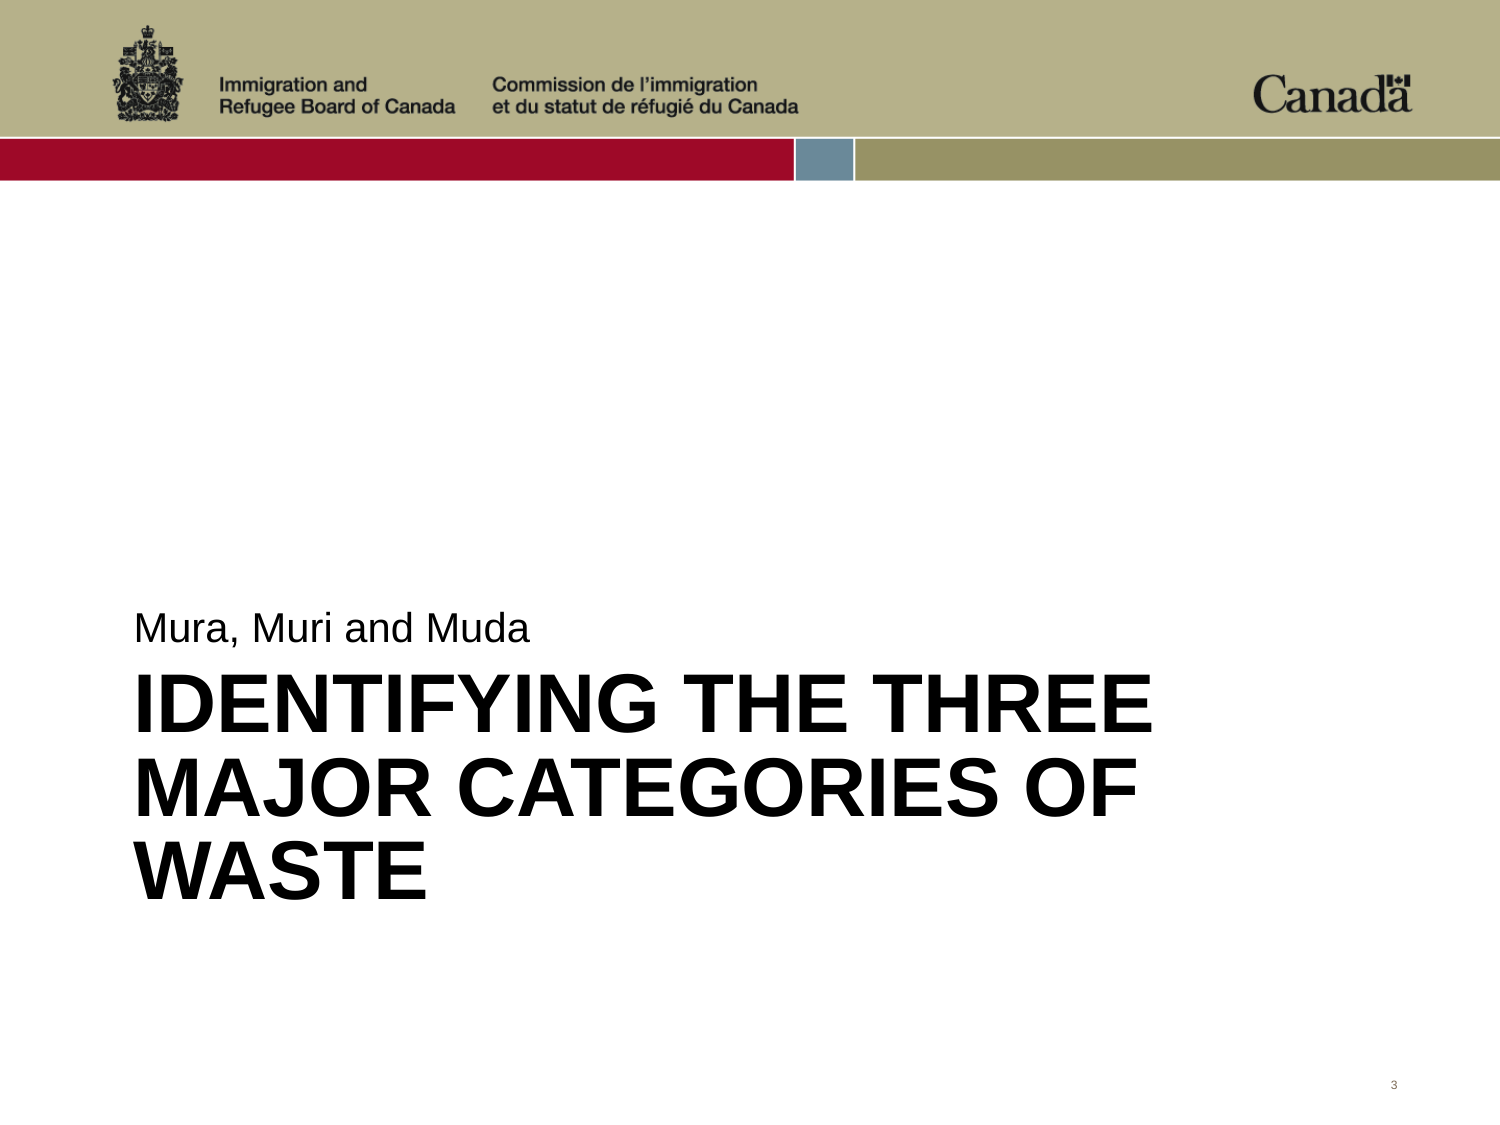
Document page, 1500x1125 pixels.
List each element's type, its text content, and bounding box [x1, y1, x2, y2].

picture [0, 0, 1500, 1125]
title Identifying The Three major Categories of Waste [118, 659, 1394, 882]
list Mura, Muri and Muda [118, 412, 1394, 659]
slide_number 3 [1100, 1025, 1413, 1100]
